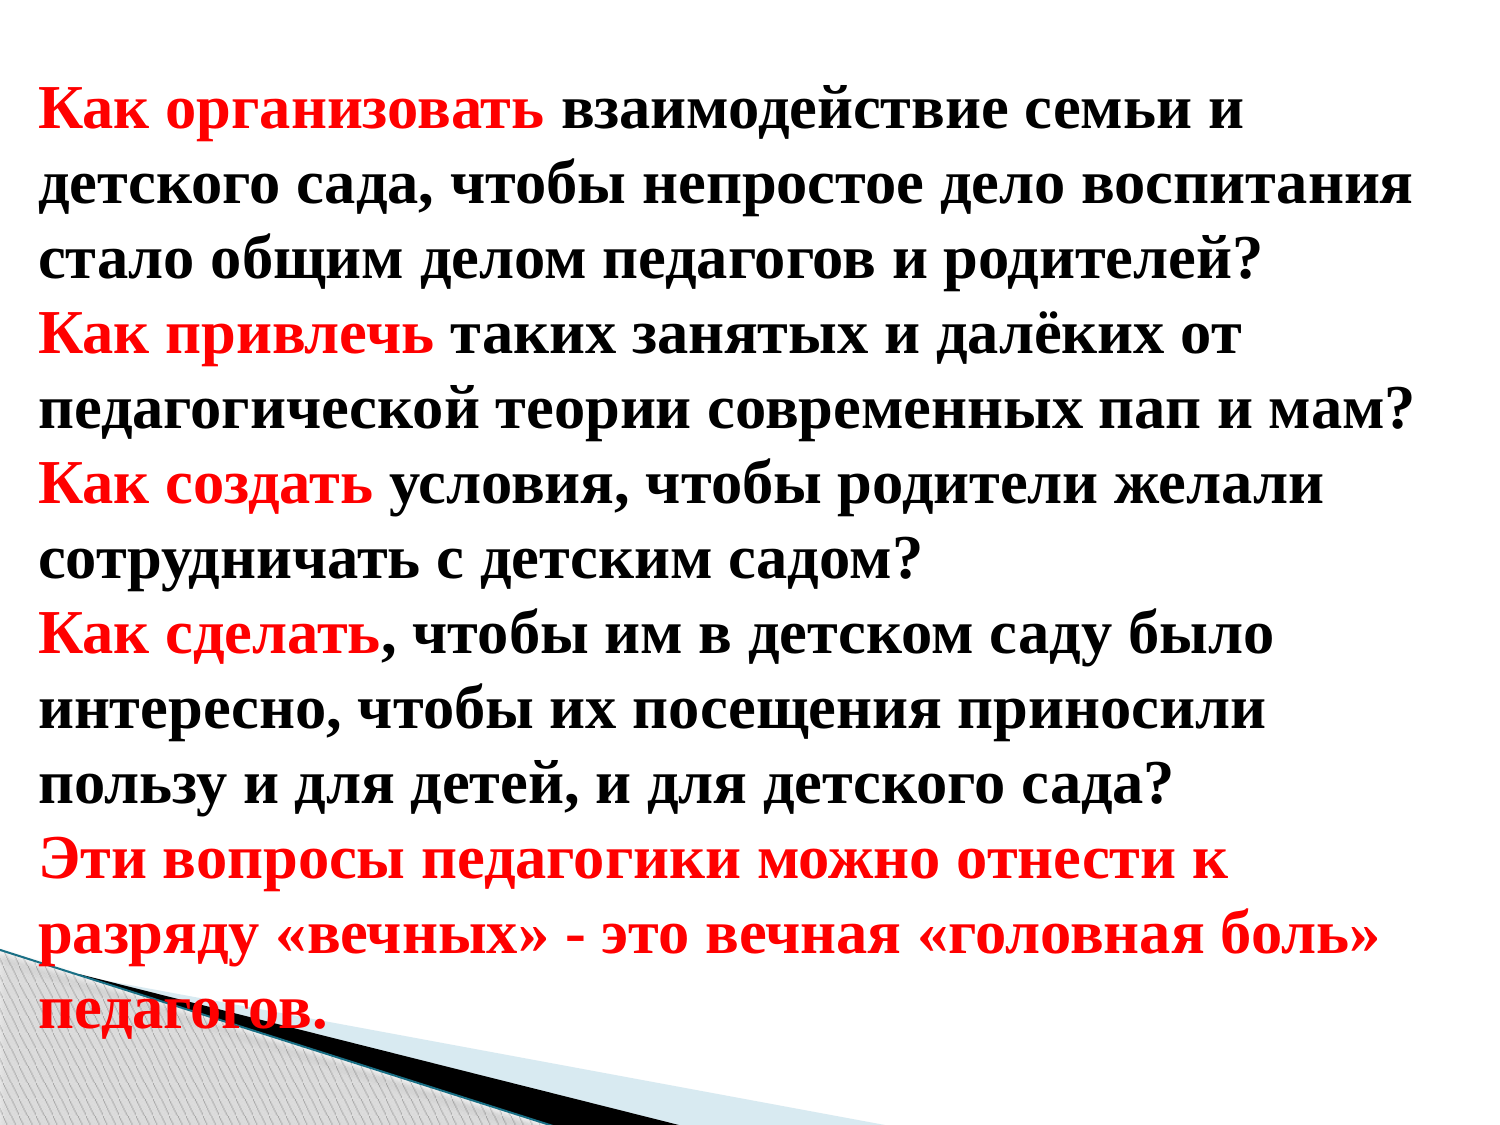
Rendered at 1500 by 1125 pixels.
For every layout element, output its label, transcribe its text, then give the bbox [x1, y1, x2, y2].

title Как организовать взаимодействие семьи и детского сада, чтобы непростое дело воспитания стало общим делом педагогов и родителей? Как привлечь таких занятых и далёких от педагогической теории современных пап и мам? Как создать условия, чтобы родители желали сотрудничать с детским садом? Как сделать, чтобы им в детском саду было интересно, чтобы их посещения приносили пользу и для детей, и для детского сада? Эти вопросы педагогики можно отнести к разряду «вечных» - это вечная «головная боль» педагогов. [23, 58, 1477, 1094]
